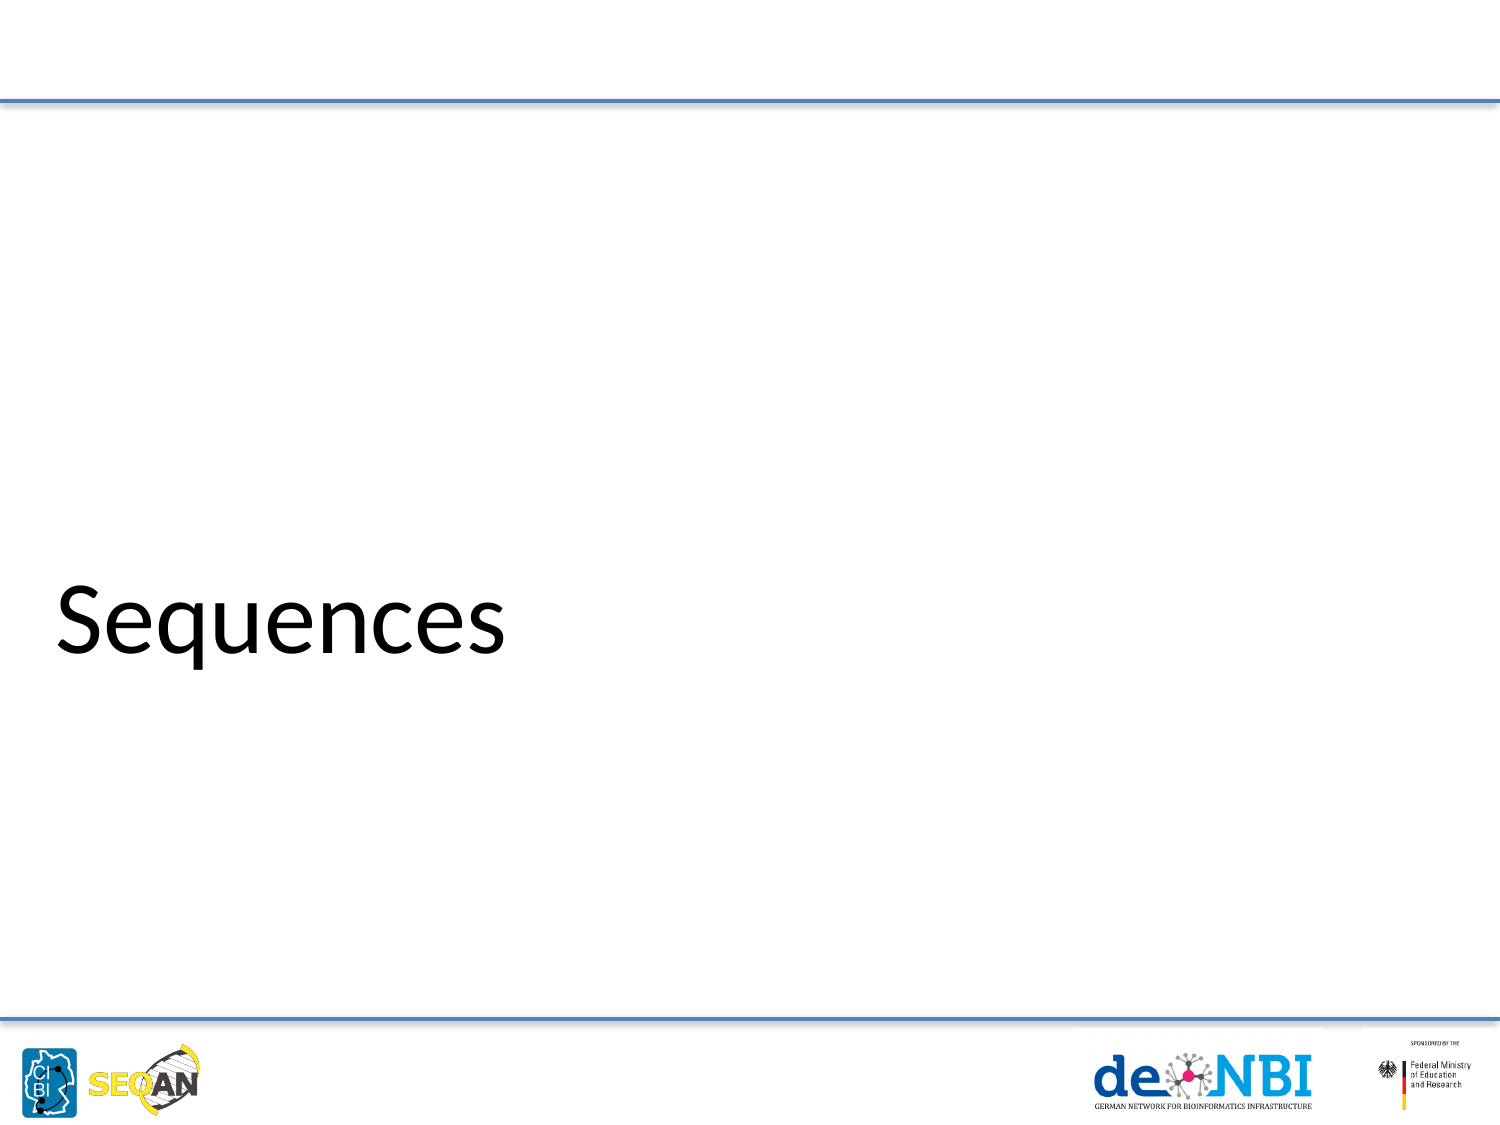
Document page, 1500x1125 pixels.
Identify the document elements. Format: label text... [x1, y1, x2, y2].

picture [33, 1108, 44, 1113]
picture [1074, 1028, 1322, 1122]
picture [75, 1042, 202, 1121]
picture [40, 1051, 48, 1059]
picture [31, 1060, 40, 1071]
text_box Sequences [40, 500, 1316, 724]
